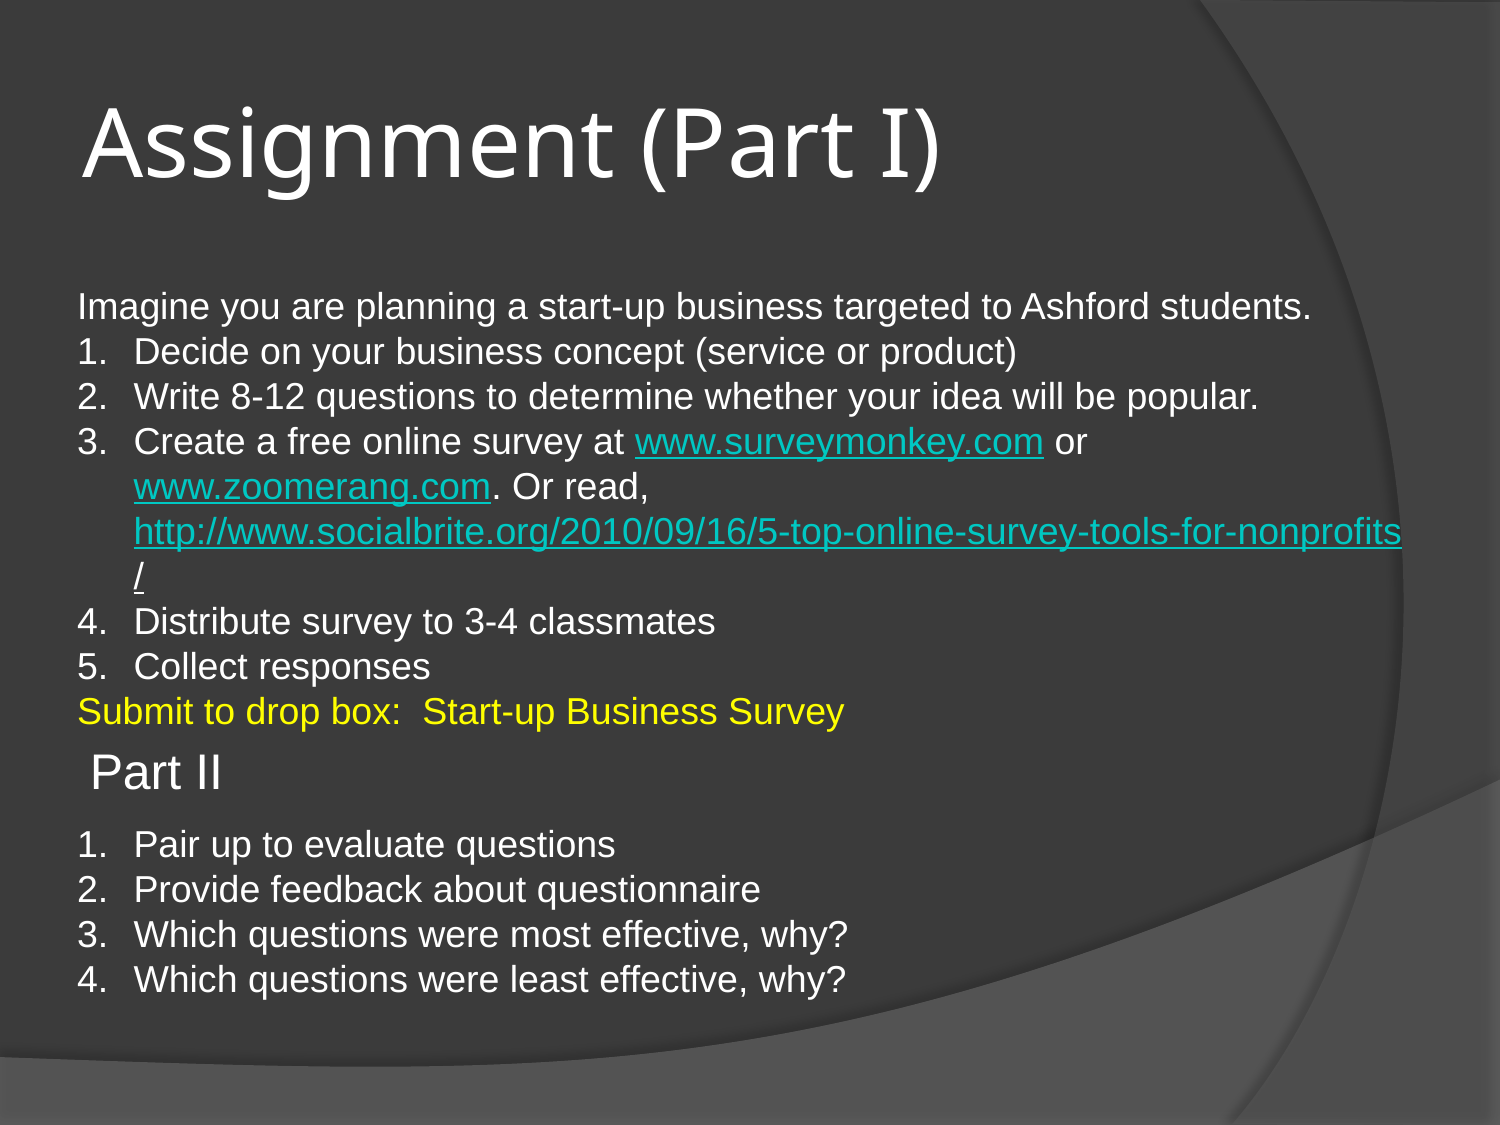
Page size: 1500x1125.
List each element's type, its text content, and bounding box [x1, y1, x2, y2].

text_box Imagine you are planning a start-up business targeted to Ashford students. Decide on your business concept (service or product) Write 8-12 questions to determine whether your idea will be popular. Create a free online survey at www.surveymonkey.com or www.zoomerang.com. Or read, http://www.socialbrite.org/2010/09/16/5-top-online-survey-tools-for-nonprofits/ Distribute survey to 3-4 classmates Collect responses Submit to drop box: Start-up Business Survey [62, 274, 1425, 740]
title Assignment (Part I) [75, 45, 1301, 233]
text_box Part II [75, 732, 1025, 808]
text_box Pair up to evaluate questions Provide feedback about questionnaire Which questions were most effective, why? Which questions were least effective, why? [62, 812, 1413, 1053]
